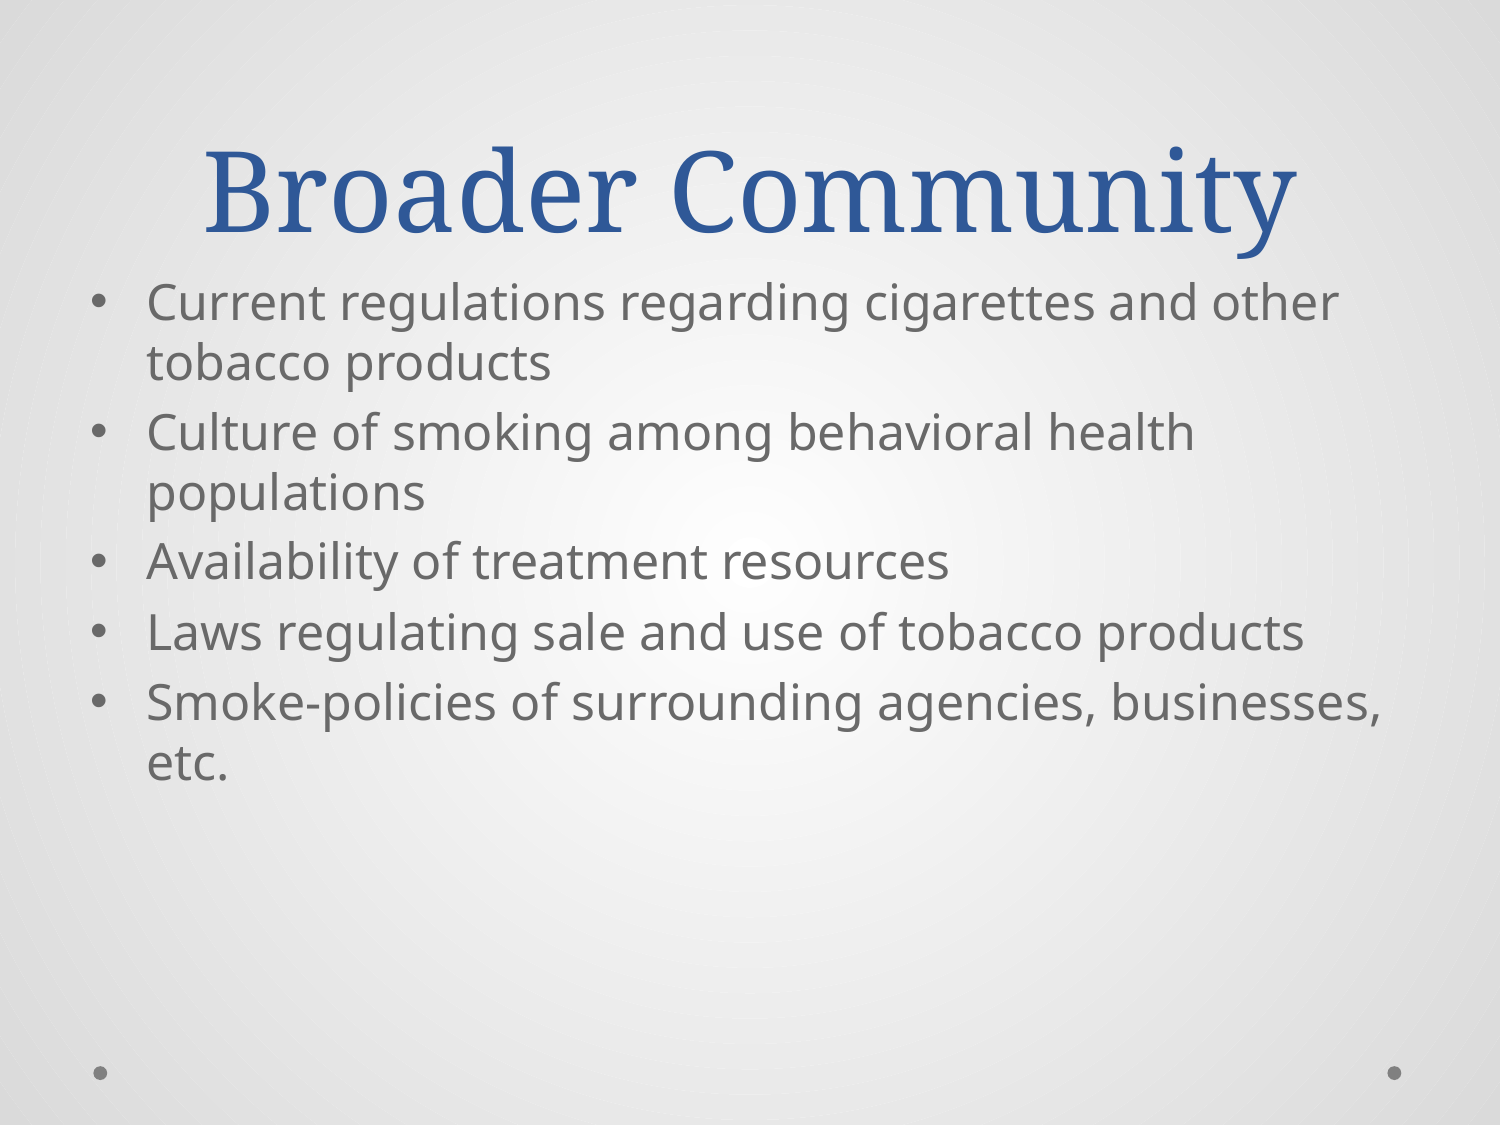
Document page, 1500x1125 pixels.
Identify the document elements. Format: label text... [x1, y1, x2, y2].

list Current regulations regarding cigarettes and other tobacco products Culture of smoking among behavioral health populations Availability of treatment resources Laws regulating sale and use of tobacco products Smoke-policies of surrounding agencies, businesses, etc. [75, 262, 1425, 1092]
title Broader Community [75, 0, 1425, 262]
